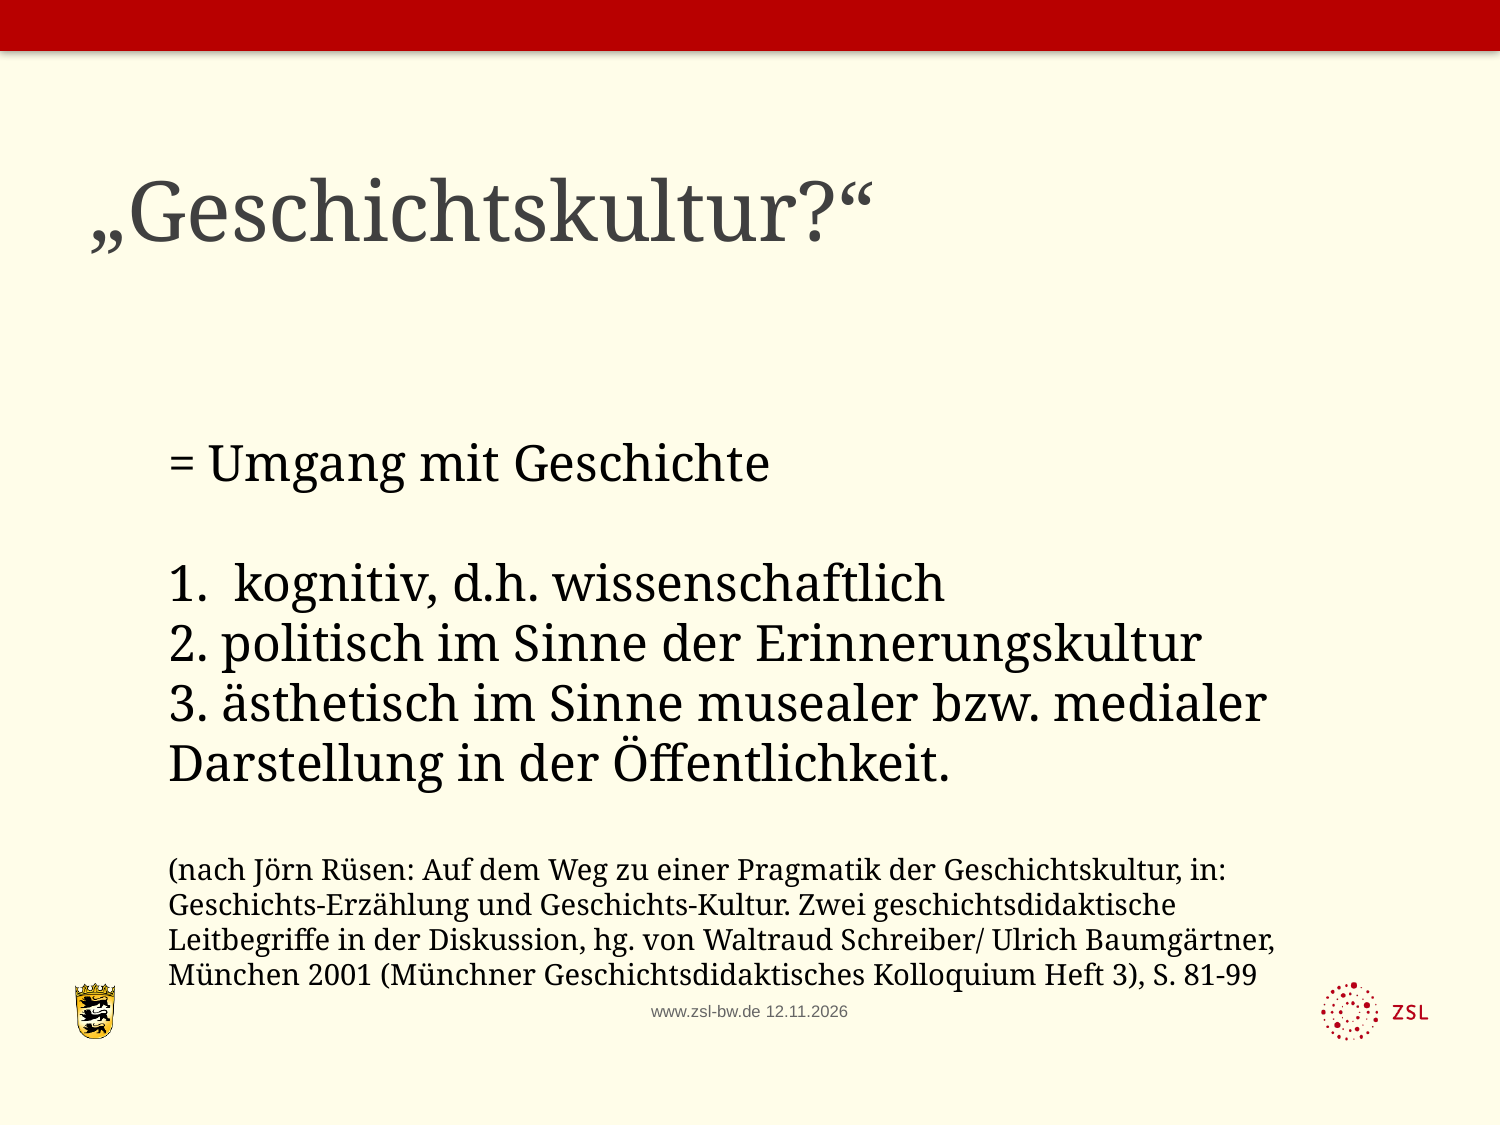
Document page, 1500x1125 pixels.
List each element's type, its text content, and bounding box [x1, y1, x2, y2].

title „Geschichtskultur?“ [75, 120, 1388, 296]
picture [73, 981, 117, 1041]
text_box = Umgang mit Geschichte 1. kognitiv, d.h. wissenschaftlich 2. politisch im Sinne der Erinnerungskultur 3. ästhetisch im Sinne musealer bzw. medialer Darstellung in der Öffentlichkeit. (nach Jörn Rüsen: Auf dem Weg zu einer Pragmatik der Geschichtskultur, in: Geschichts-Erzählung und Geschichts-Kultur. Zwei geschichtsdidaktische Leitbegriffe in der Diskussion, hg. von Waltraud Schreiber/ Ulrich Baumgärtner, München 2001 (Münchner Geschichtsdidaktisches Kolloquium Heft 3), S. 81-99 [153, 423, 1347, 999]
picture [1320, 981, 1429, 1041]
